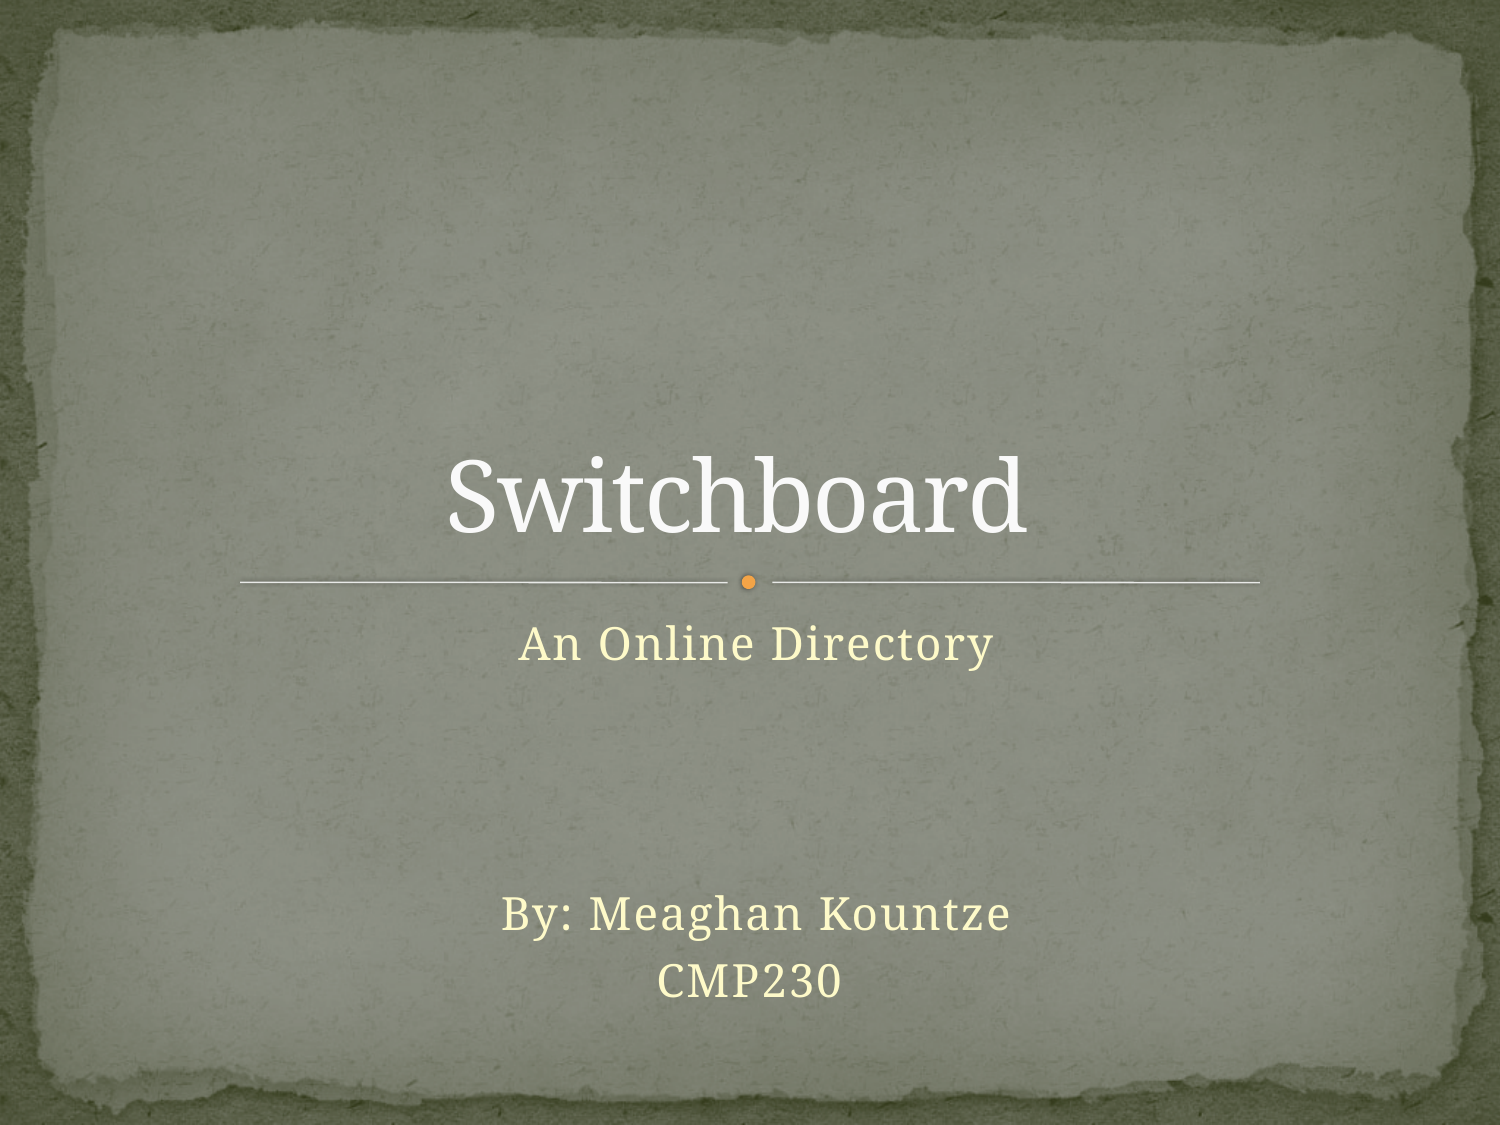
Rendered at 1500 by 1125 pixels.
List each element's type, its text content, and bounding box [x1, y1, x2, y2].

title Switchboard [37, 299, 1438, 561]
subtitle An Online Directory By: Meaghan Kountze CMP230 [75, 606, 1438, 795]
